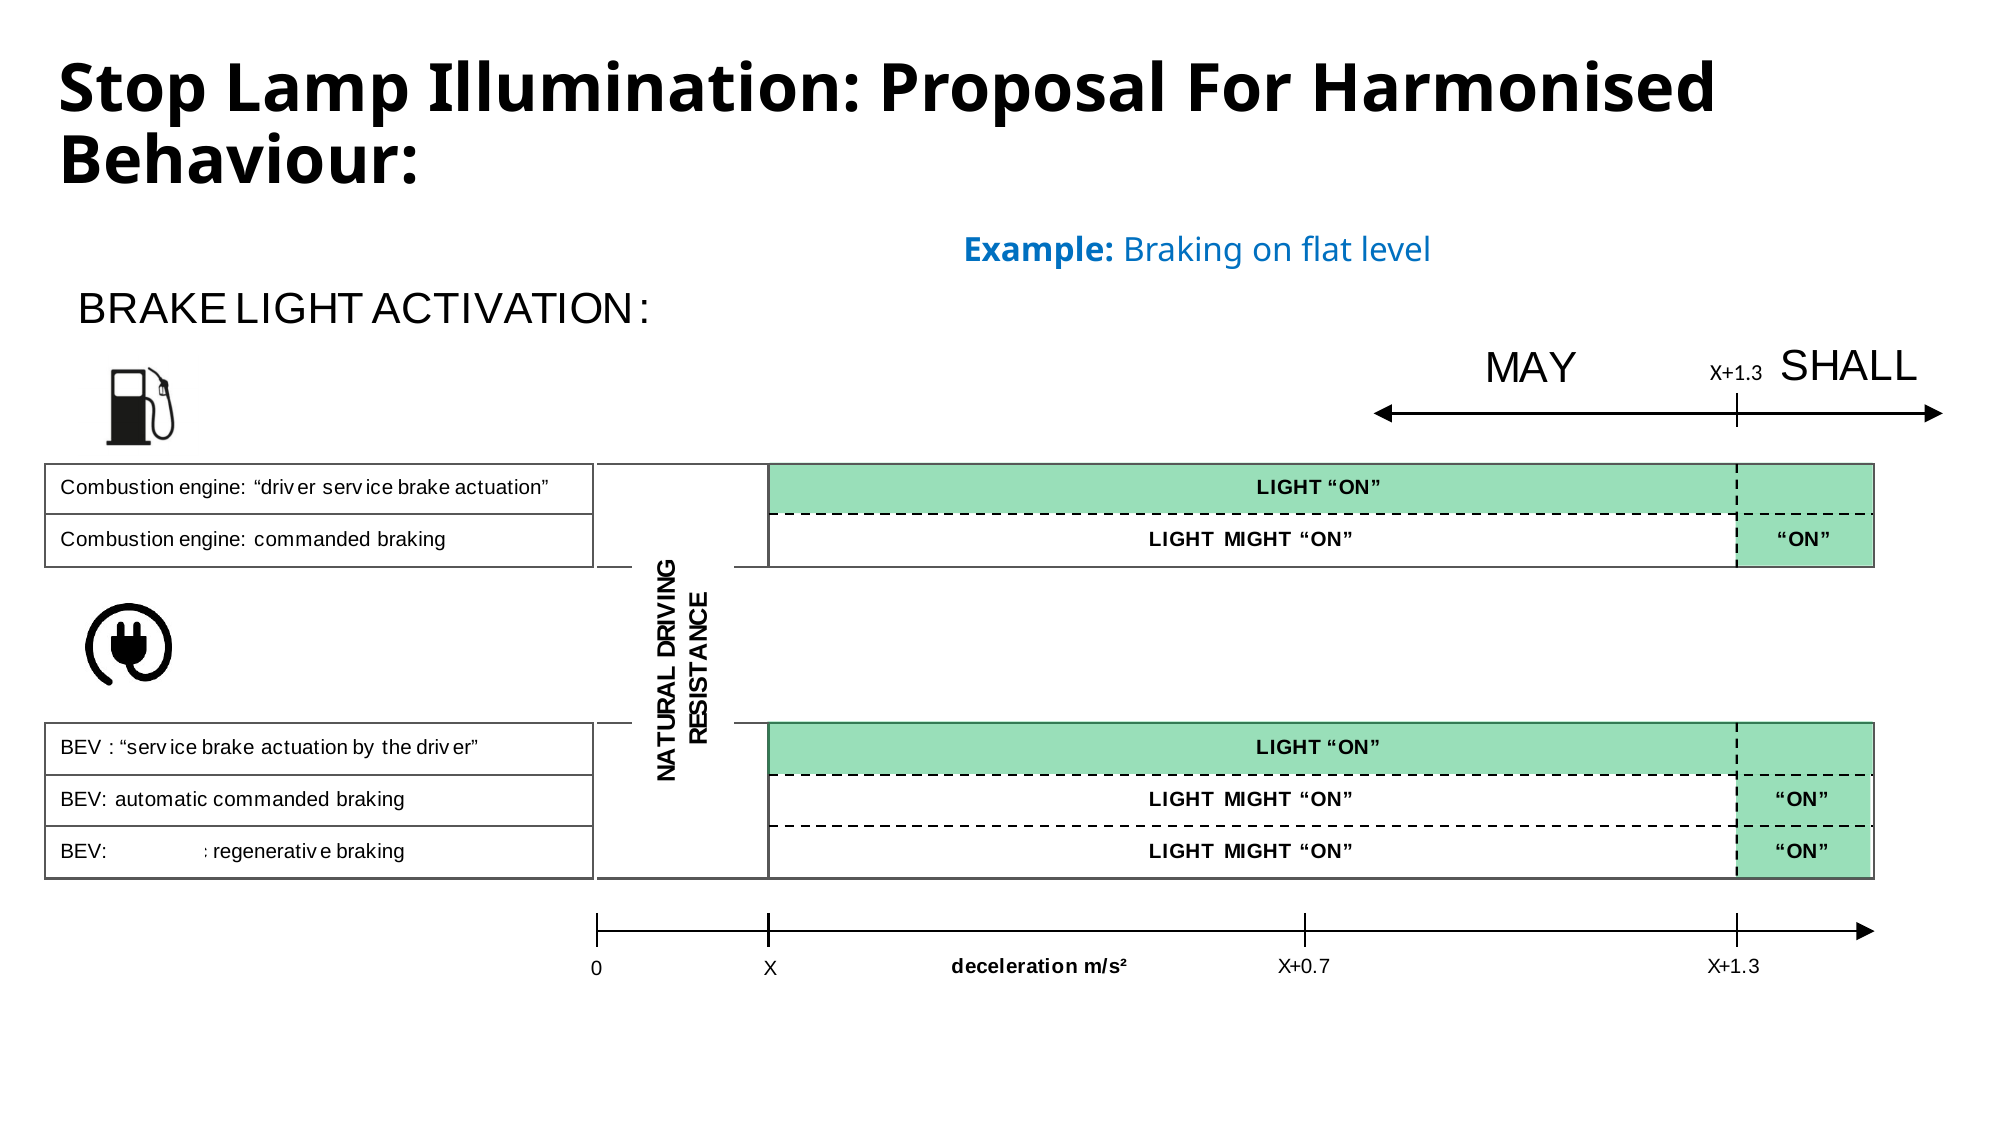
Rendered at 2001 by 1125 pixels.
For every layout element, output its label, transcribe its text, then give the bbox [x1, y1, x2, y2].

title Stop Lamp Illumination: Proposal For Harmonised Behaviour: [43, 45, 1896, 207]
picture [43, 265, 1960, 992]
text_box Example: Braking on flat level [948, 221, 1466, 265]
